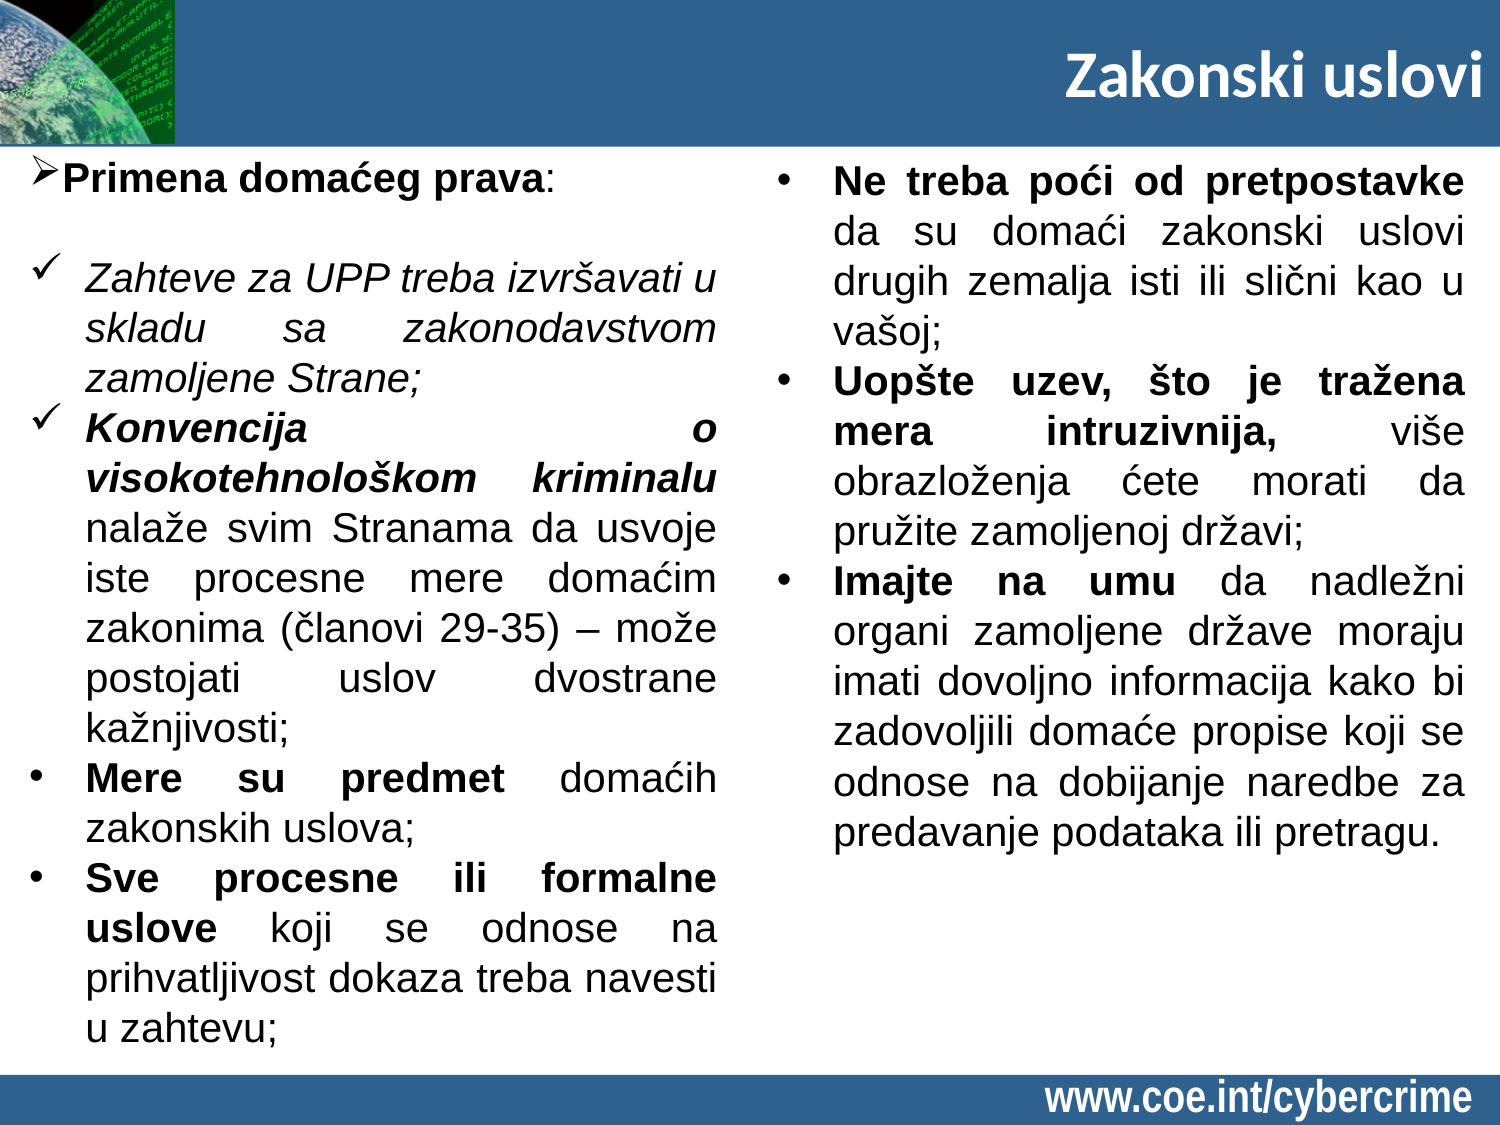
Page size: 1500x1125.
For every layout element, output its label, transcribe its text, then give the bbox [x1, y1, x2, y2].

text_box [0, 1073, 1030, 1125]
text_box Zakonski uslovi [179, 0, 1500, 149]
picture [0, 0, 175, 144]
text_box Primena domaćeg prava: Zahteve za UPP treba izvršavati u skladu sa zakonodavstvom zamoljene Strane; Konvencija o visokotehnološkom kriminalu nalaže svim Stranama da usvoje iste procesne mere domaćim zakonima (članovi 29-35) – može postojati uslov dvostrane kažnjivosti; Mere su predmet domaćih zakonskih uslova; Sve procesne ili formalne uslove koji se odnose na prihvatljivost dokaza treba navesti u zahtevu; [14, 143, 733, 1059]
text_box www.coe.int/cybercrime [1030, 1059, 1500, 1125]
text_box Ne treba poći od pretpostavke da su domaći zakonski uslovi drugih zemalja isti ili slični kao u vašoj; Uopšte uzev, što je tražena mera intruzivnija, više obrazloženja ćete morati da pružite zamoljenoj državi; Imajte na umu da nadležni organi zamoljene države moraju imati dovoljno informacija kako bi zadovoljili domaće propise koji se odnose na dobijanje naredbe za predavanje podataka ili pretragu. [762, 146, 1480, 862]
